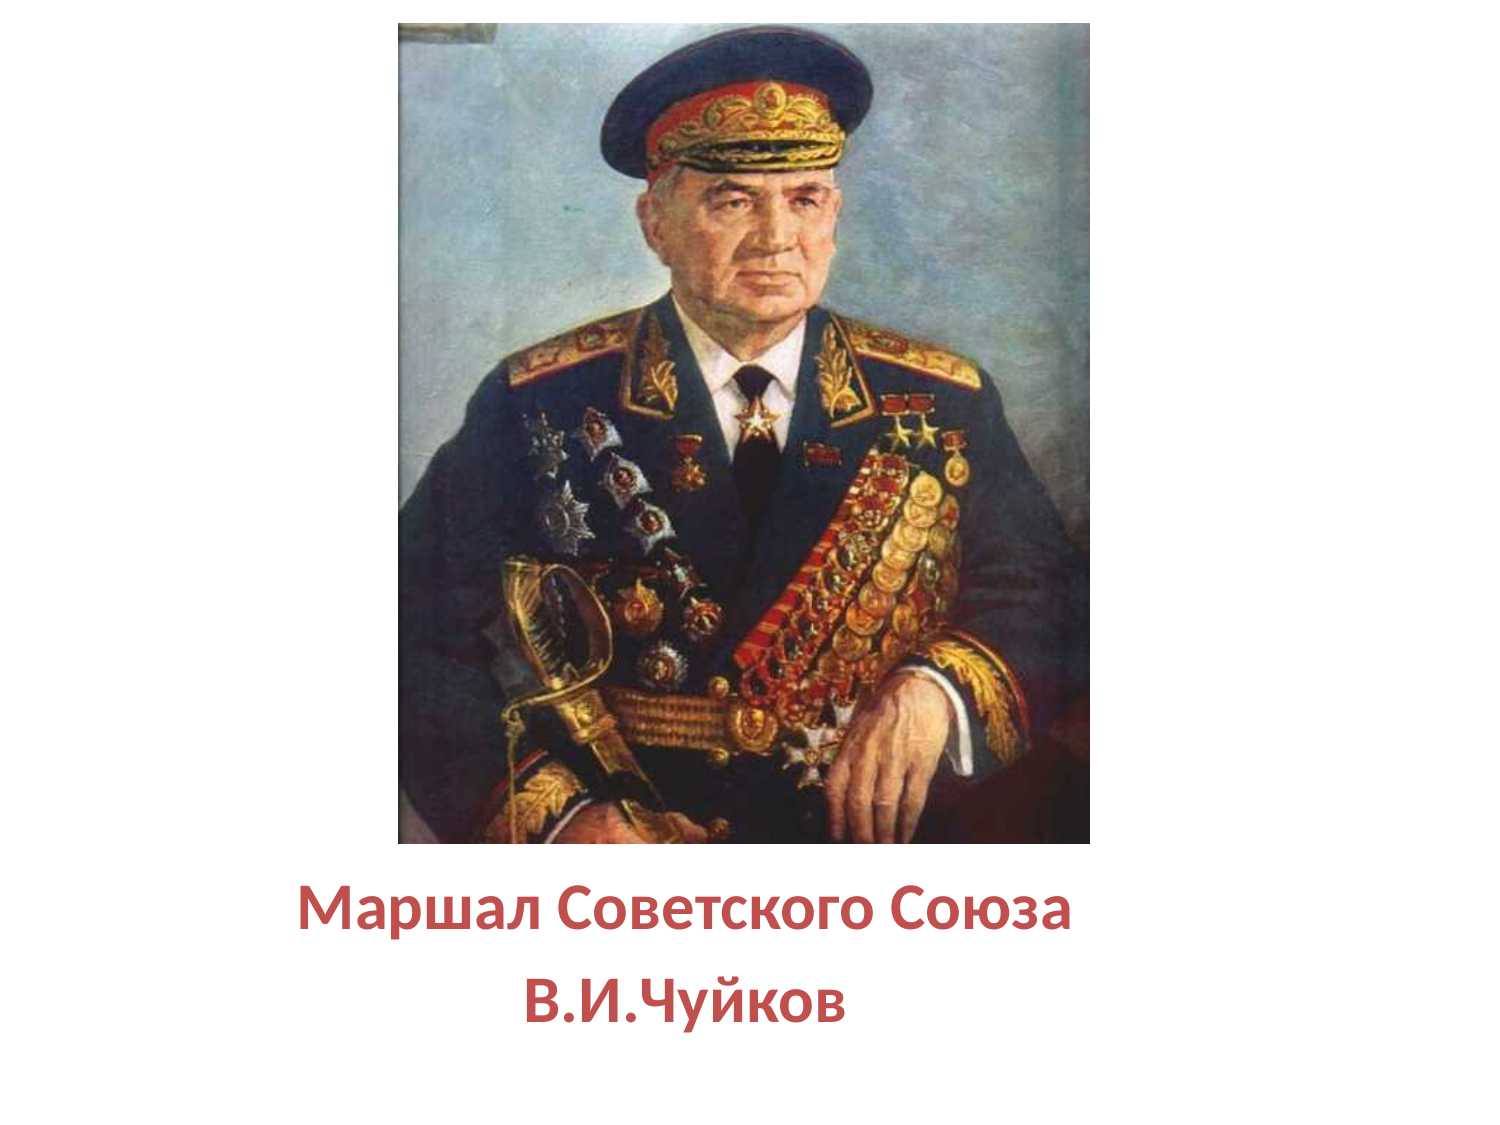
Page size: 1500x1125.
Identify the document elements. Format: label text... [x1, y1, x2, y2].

picture [398, 23, 1091, 844]
subtitle Маршал Советского Союза В.И.Чуйков [58, 855, 1313, 1079]
